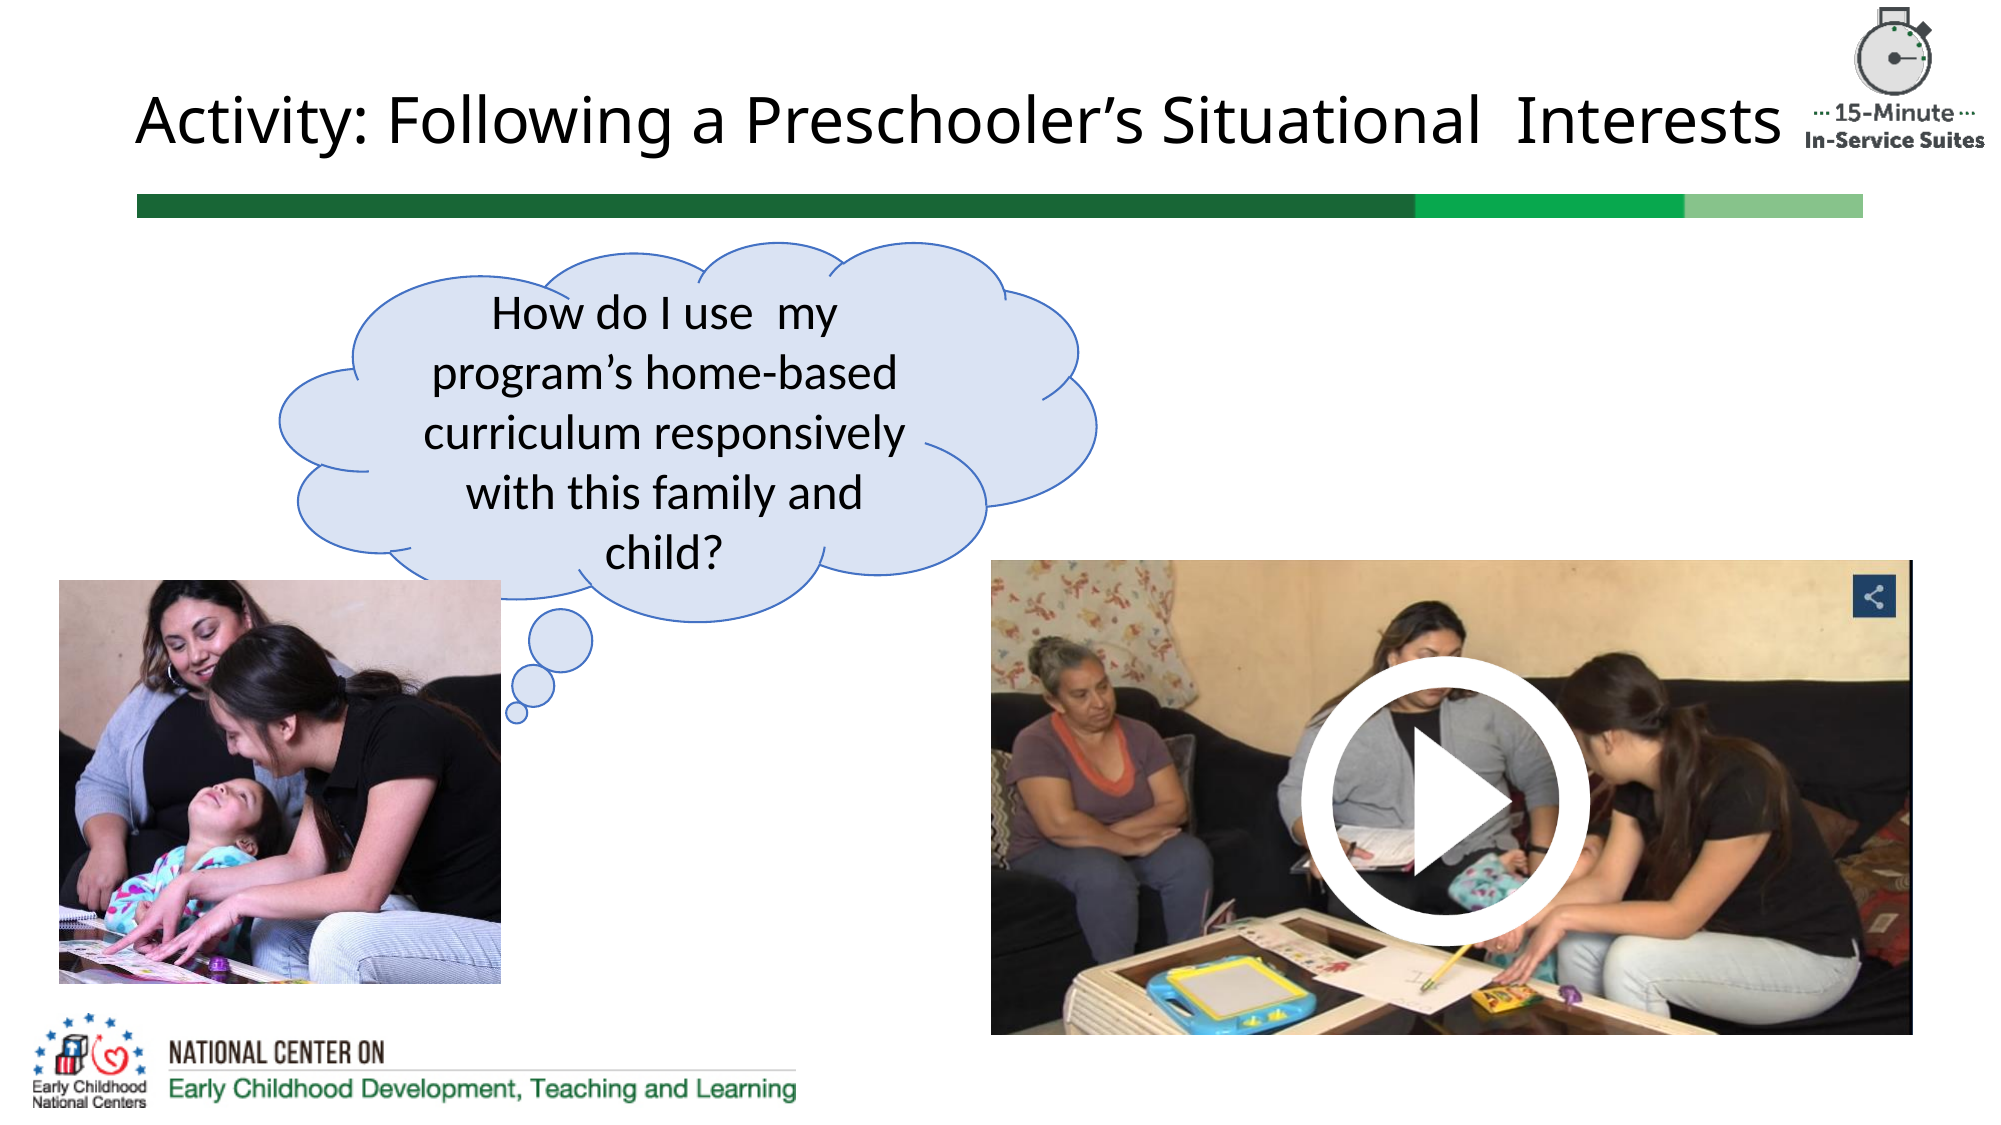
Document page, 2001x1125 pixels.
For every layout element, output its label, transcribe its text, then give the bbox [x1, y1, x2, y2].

picture [59, 580, 501, 984]
picture [991, 560, 1913, 1035]
picture [137, 198, 1863, 218]
text_box How do I use my program’s home-based curriculum responsively with this family and child? [406, 272, 923, 587]
text_box [278, 290, 406, 569]
text_box [501, 587, 805, 624]
picture [1790, 0, 1999, 161]
title Activity: Following a Preschooler’s Situational Interests [120, 48, 1863, 198]
text_box [560, 241, 1098, 571]
text_box [505, 608, 594, 725]
picture [33, 1013, 796, 1108]
